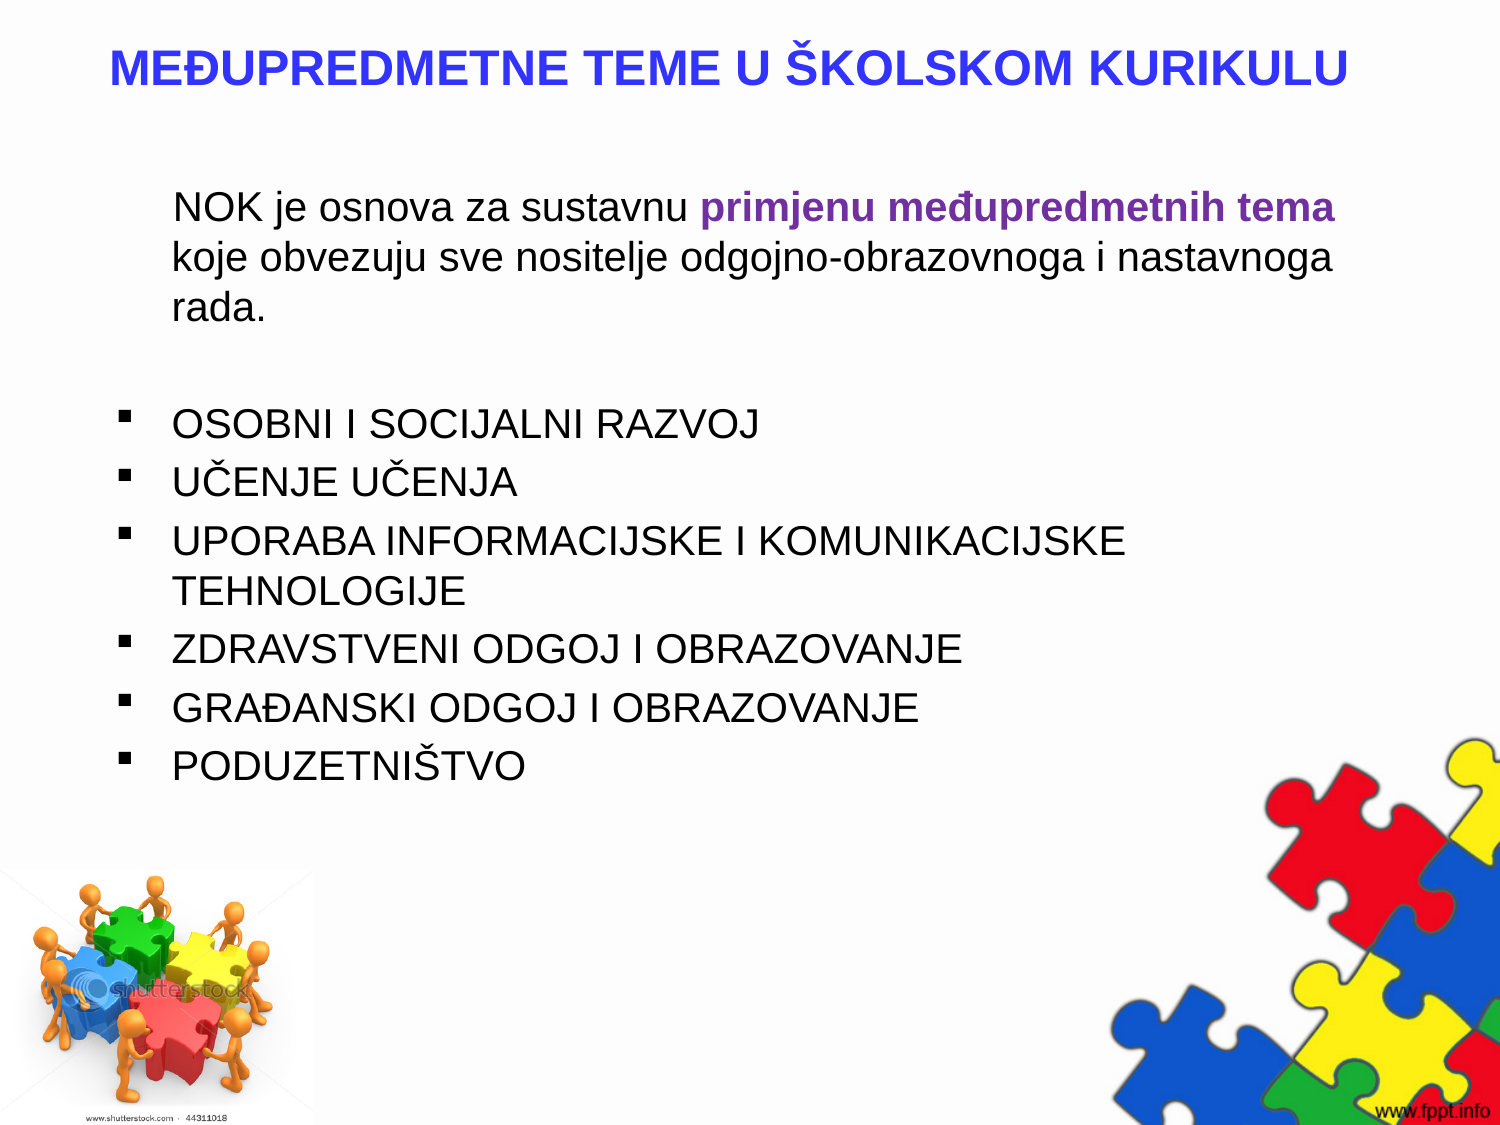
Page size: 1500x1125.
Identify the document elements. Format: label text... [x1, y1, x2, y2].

picture [0, 0, 1500, 1125]
list NOK je osnova za sustavnu primjenu međupredmetnih tema koje obvezuju sve nositelje odgojno-obrazovnoga i nastavnoga rada. OSOBNI I SOCIJALNI RAZVOJ UČENJE UČENJA UPORABA INFORMACIJSKE I KOMUNIKACIJSKE TEHNOLOGIJE ZDRAVSTVENI ODGOJ I OBRAZOVANJE GRAĐANSKI ODGOJ I OBRAZOVANJE PODUZETNIŠTVO [100, 172, 1377, 1000]
title MEĐUPREDMETNE TEME U ŠKOLSKOM KURIKULU [0, 0, 1460, 160]
